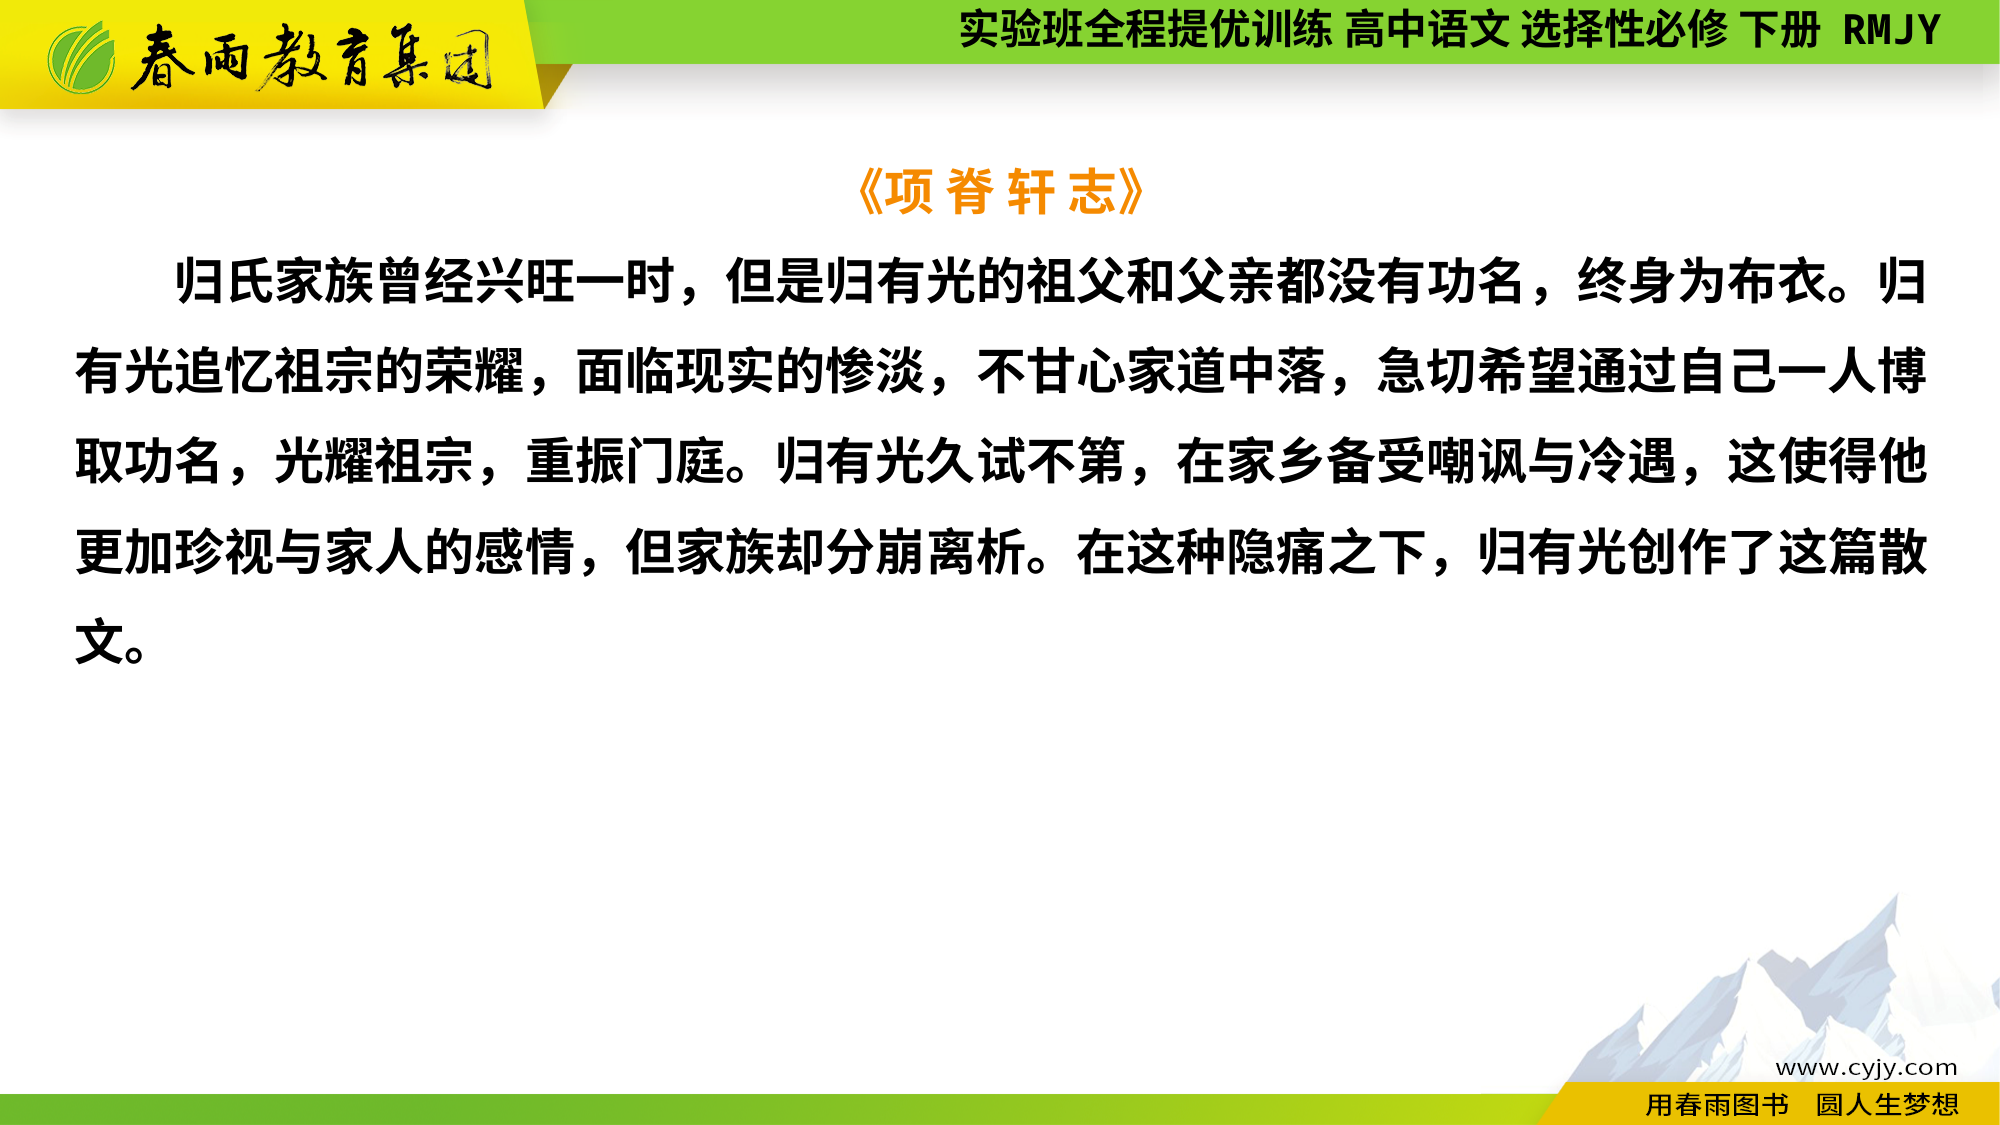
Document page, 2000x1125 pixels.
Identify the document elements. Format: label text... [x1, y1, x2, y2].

picture [0, 0, 2000, 1125]
list 《项 脊 轩 志》 归氏家族曾经兴旺一时，但是归有光的祖父和父亲都没有功名，终身为布衣。归有光追忆祖宗的荣耀，面临现实的惨淡，不甘心家道中落，急切希望通过自己一人博取功名，光耀祖宗，重振门庭。归有光久试不第，在家乡备受嘲讽与冷遇，这使得他更加珍视与家人的感情，但家族却分崩离析。在这种隐痛之下，归有光创作了这篇散文。 [59, 122, 1944, 672]
